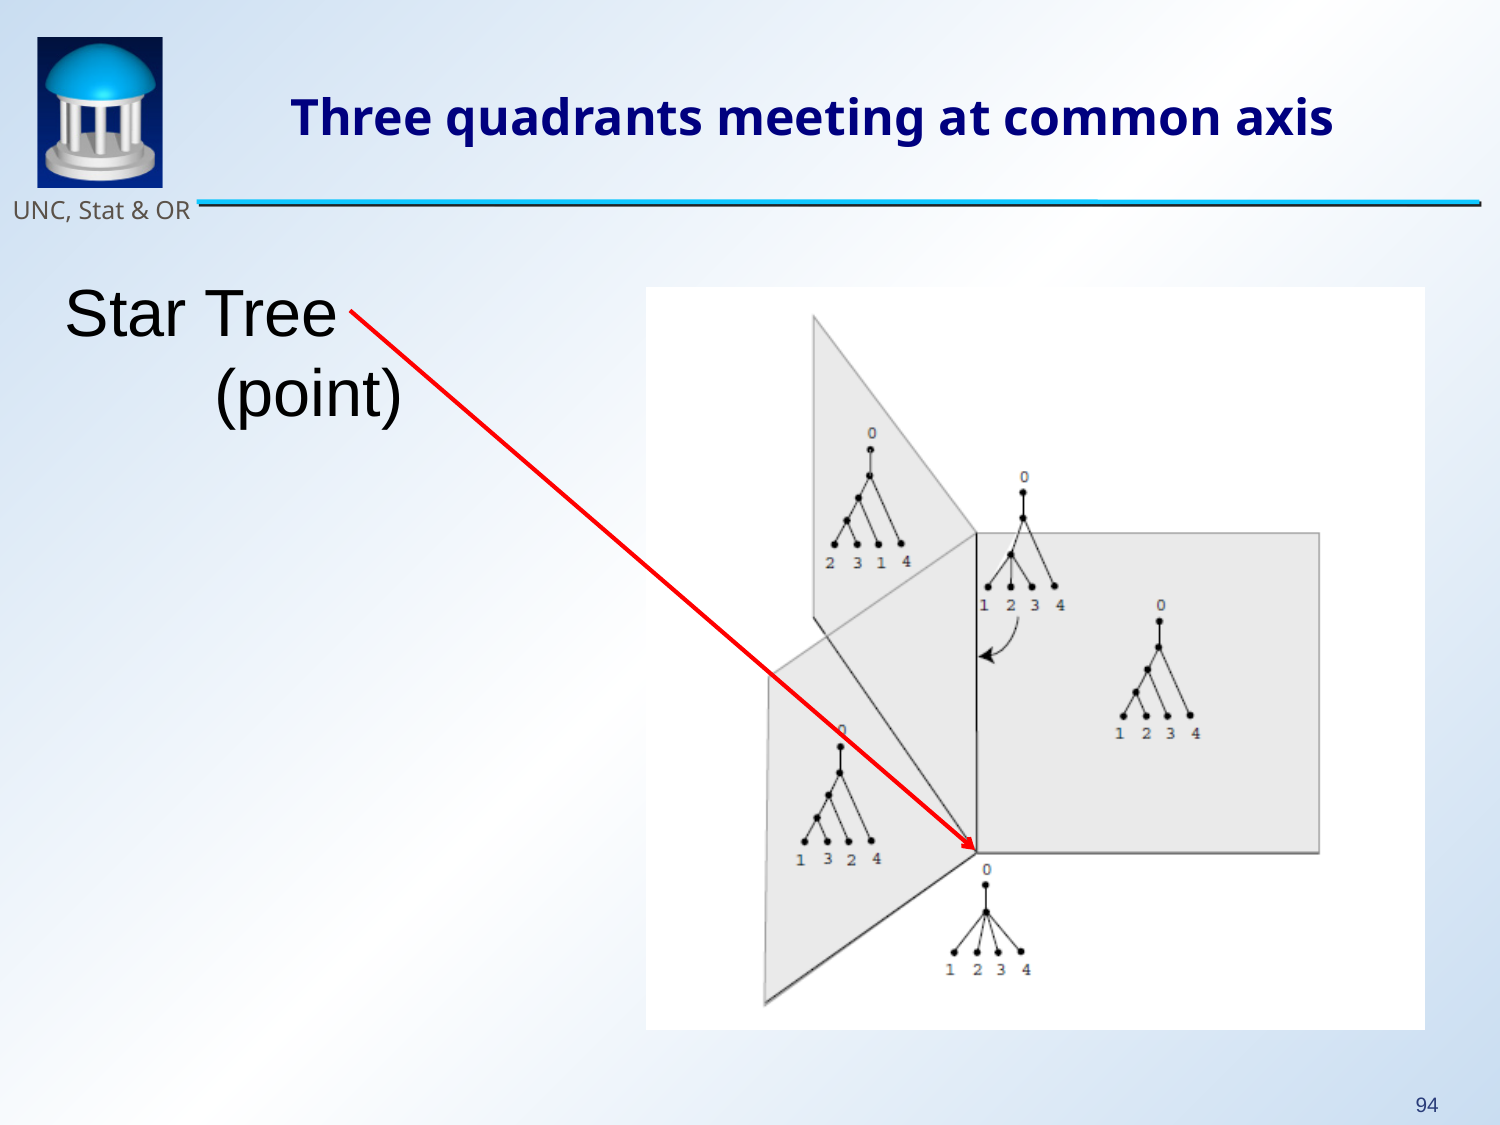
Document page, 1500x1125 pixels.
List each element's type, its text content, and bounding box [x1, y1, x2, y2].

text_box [349, 310, 976, 851]
picture [646, 287, 1426, 1030]
text_box Star Tree (point) [50, 262, 675, 438]
title Three quadrants meeting at common axis [274, 74, 1448, 156]
